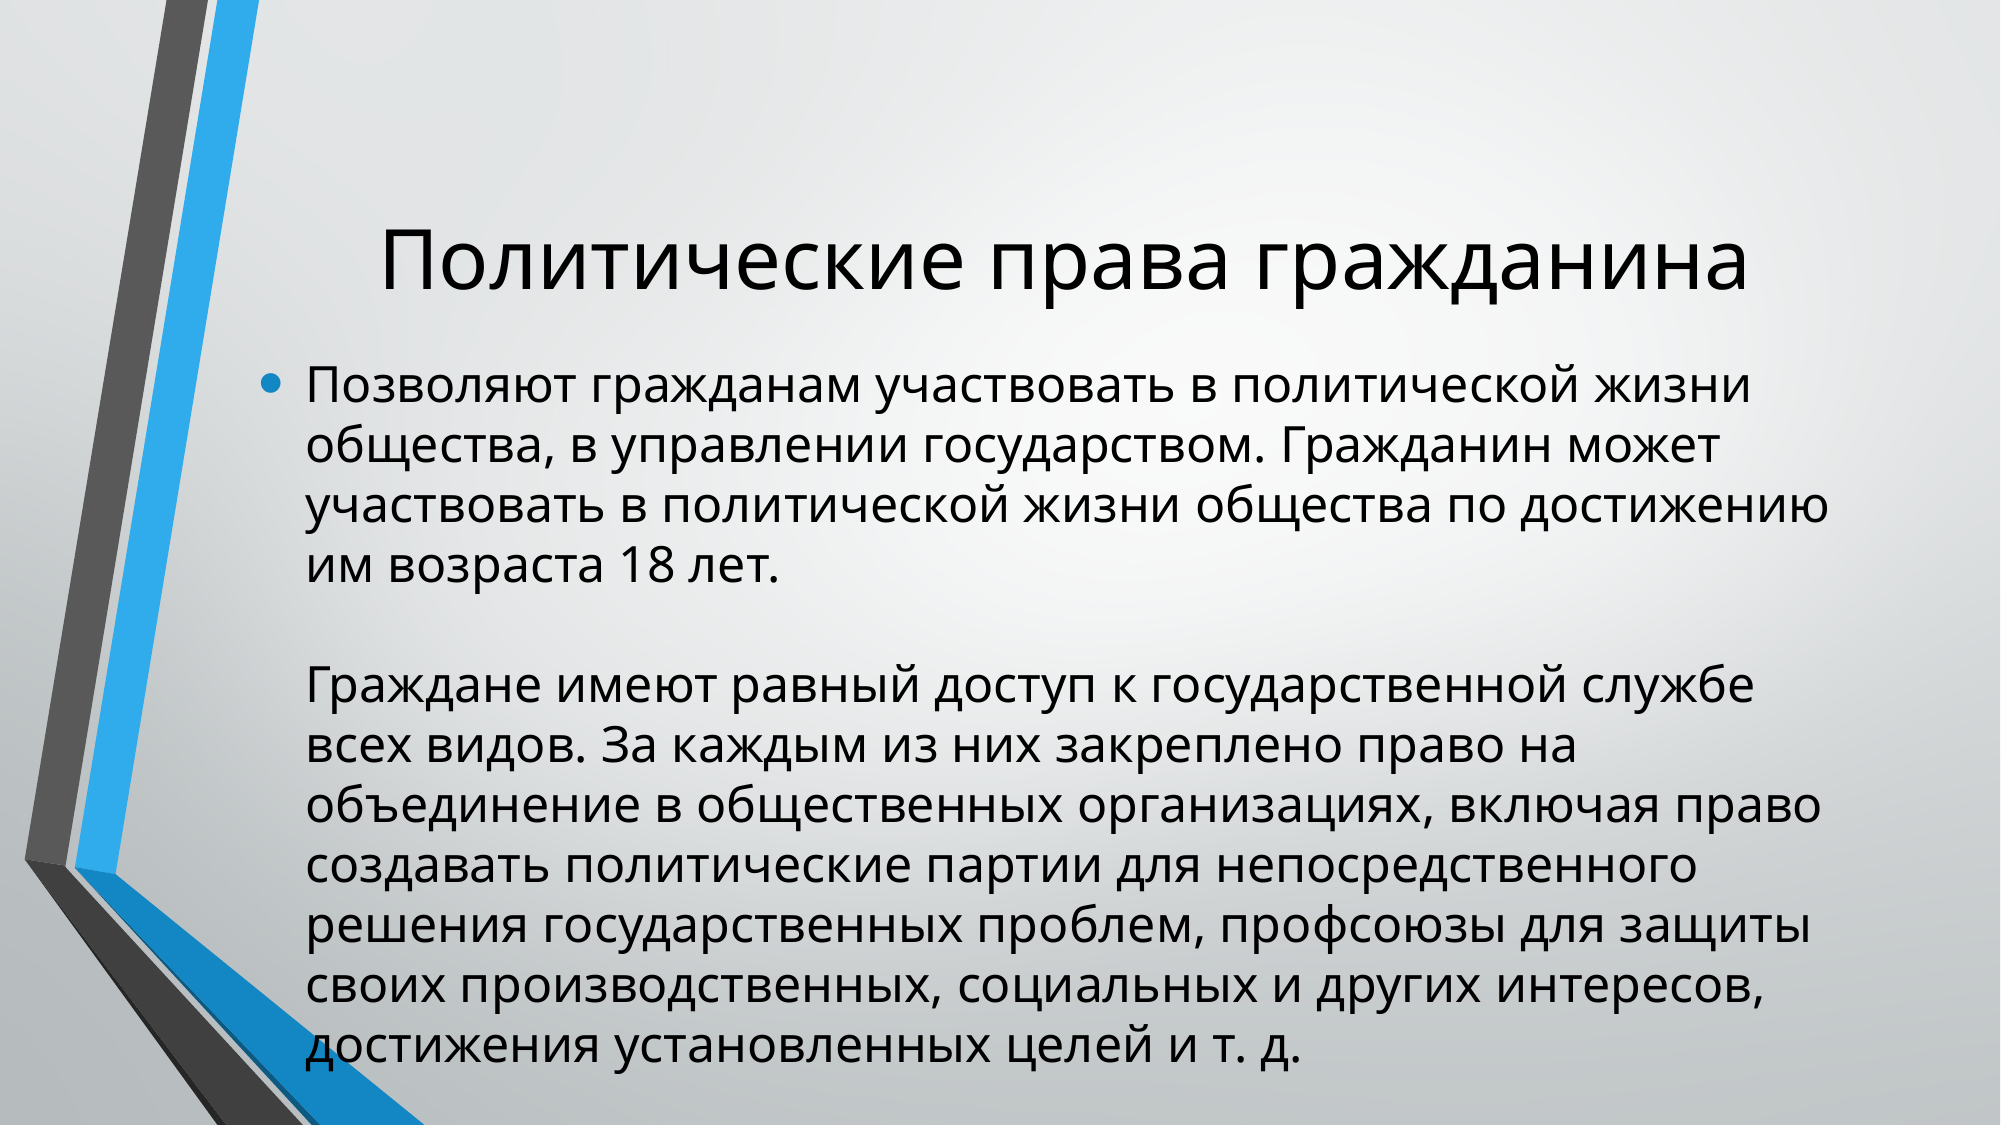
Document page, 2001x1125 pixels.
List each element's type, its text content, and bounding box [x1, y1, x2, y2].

list Позволяют гражданам участвовать в политической жизни общества, в управлении государством. Гражданин может участвовать в политической жизни общества по достижению им возраста 18 лет. Граждане имеют равный доступ к государственной службе всех видов. За каждым из них закреплено право на объединение в общественных организациях, включая право создавать политические партии для непосредственного решения государственных проблем, профсоюзы для защиты своих производственных, социальных и других интересов, достижения установленных целей и т. д. [243, 299, 1887, 1125]
title Политические права гражданина [243, 112, 1887, 299]
